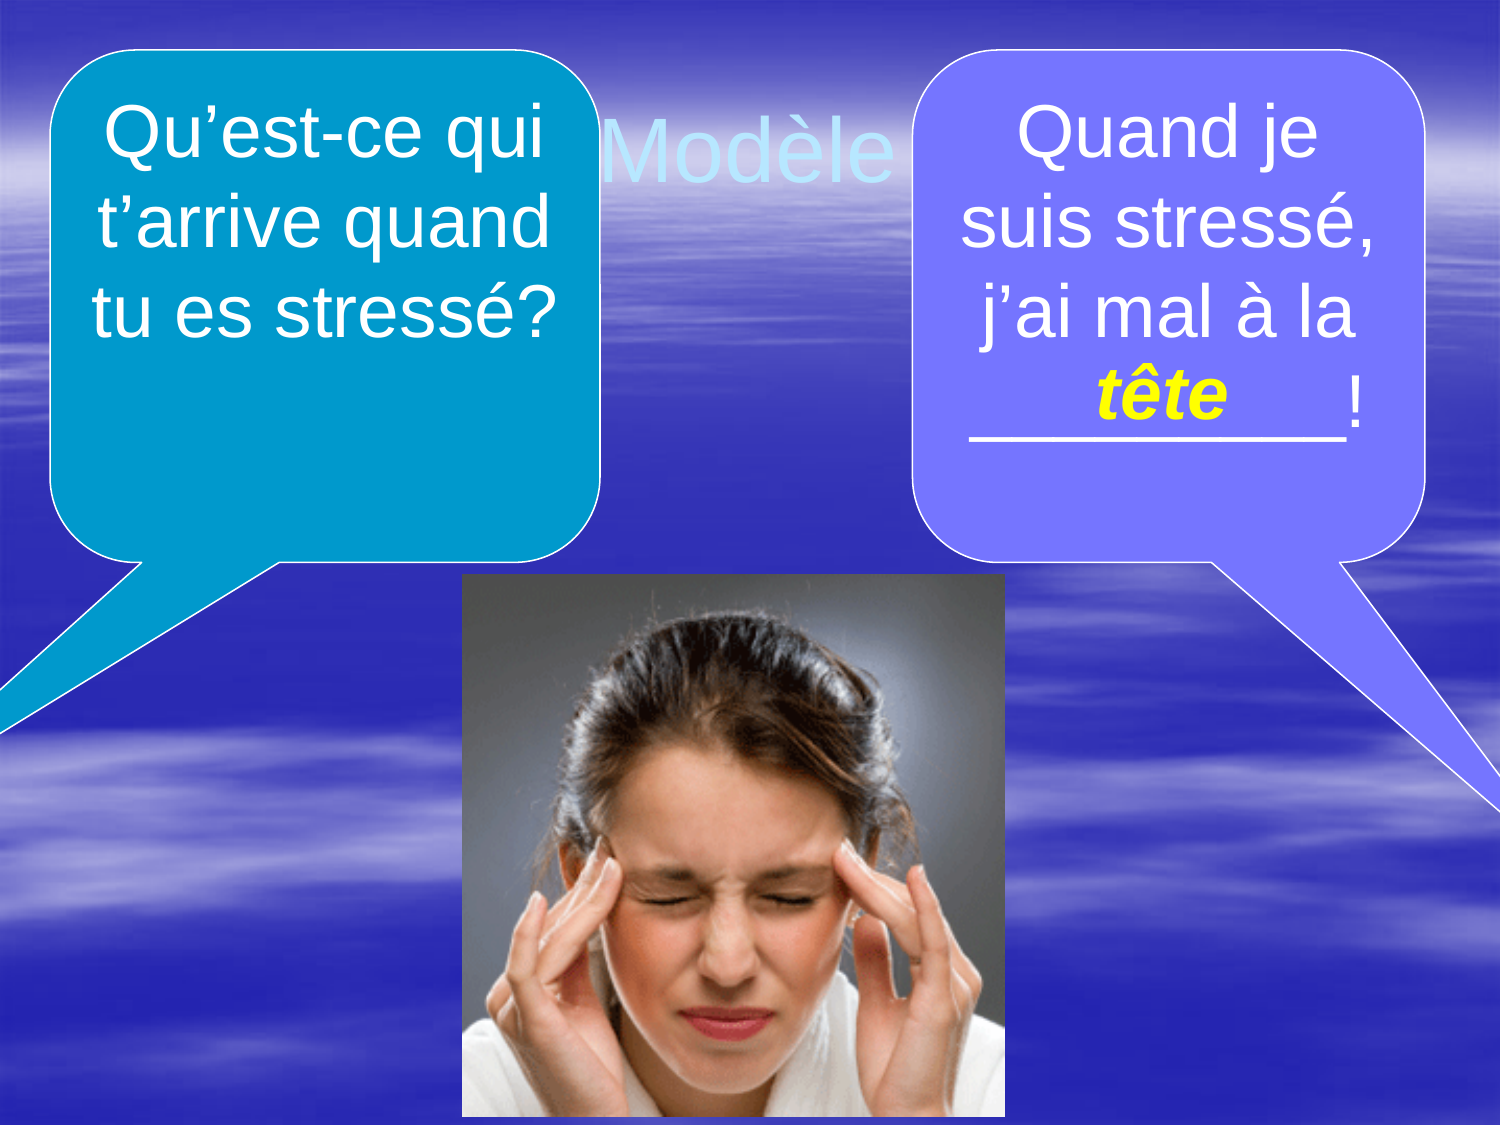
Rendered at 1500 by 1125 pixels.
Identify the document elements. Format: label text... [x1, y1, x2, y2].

text_box tête [999, 337, 1325, 443]
text_box Qu’est-ce qui t’arrive quand tu es stressé? [0, 255, 601, 734]
picture [462, 574, 1005, 1117]
text_box Quand je suis stressé, j’ai mal à la _________! [912, 255, 1500, 812]
title Modèle [49, 37, 1446, 255]
